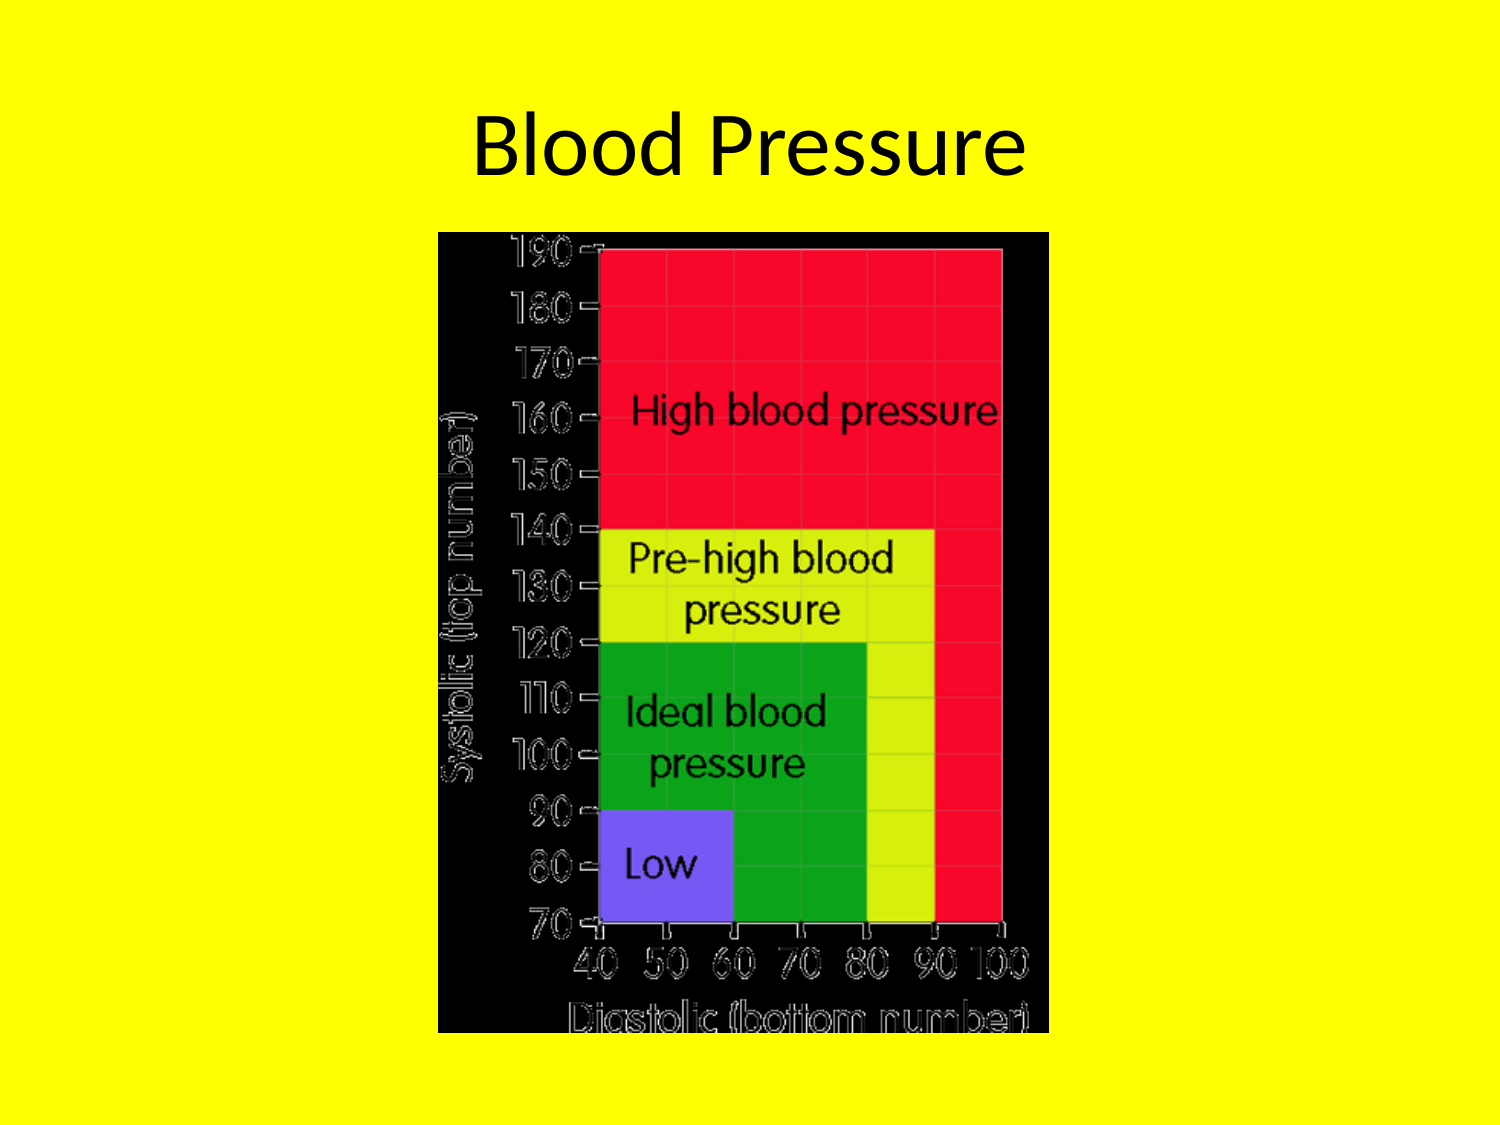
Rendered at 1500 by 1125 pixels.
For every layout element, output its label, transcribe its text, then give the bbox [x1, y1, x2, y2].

picture [437, 232, 1049, 1033]
title Blood Pressure [75, 45, 1425, 233]
